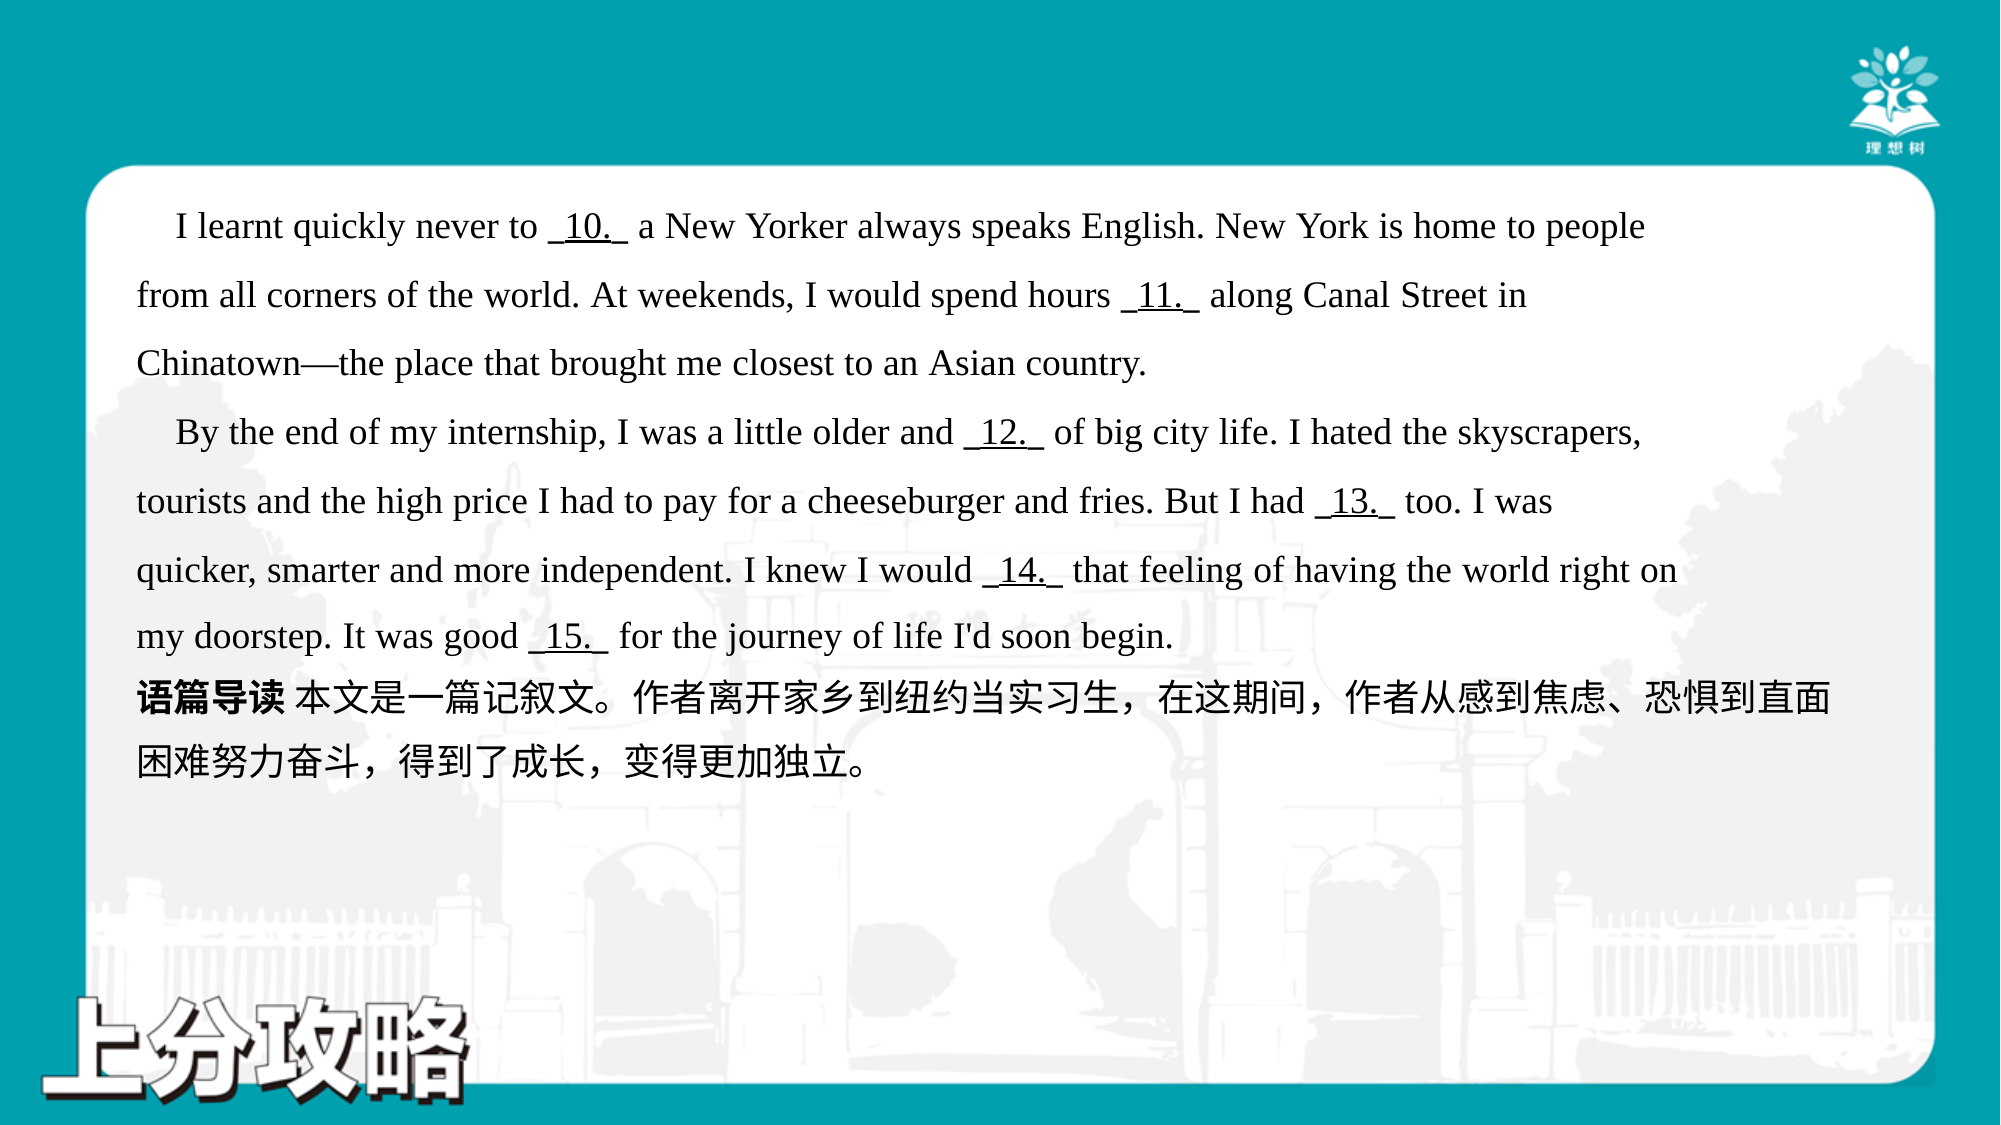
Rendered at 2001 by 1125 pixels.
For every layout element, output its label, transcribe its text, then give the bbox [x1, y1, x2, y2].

picture [0, 0, 2000, 1125]
text_box I learnt quickly never to _10._ a New Yorker always speaks English. New York is home to people from all corners of the world. At weekends, I would spend hours _11._ along Canal Street in Chinatown—the place that brought me closest to an Asian country. By the end of my internship, I was a little older and _12._ of big city life. I hated the skyscrapers, tourists and the high price I had to pay for a cheeseburger and fries. But I had _13._ too. I was quicker, smarter and more independent. I knew I would _14._ that feeling of having the world right on my doorstep. It was good _15._ for the journey of life I'd soon begin.#6 [136, 177, 1865, 648]
text_box 语篇导读 本文是一篇记叙文。作者离开家乡到纽约当实习生，在这期间，作者从感到焦虑、恐惧到直面 困难努力奋斗，得到了成长，变得更加独立。 [136, 649, 1865, 777]
